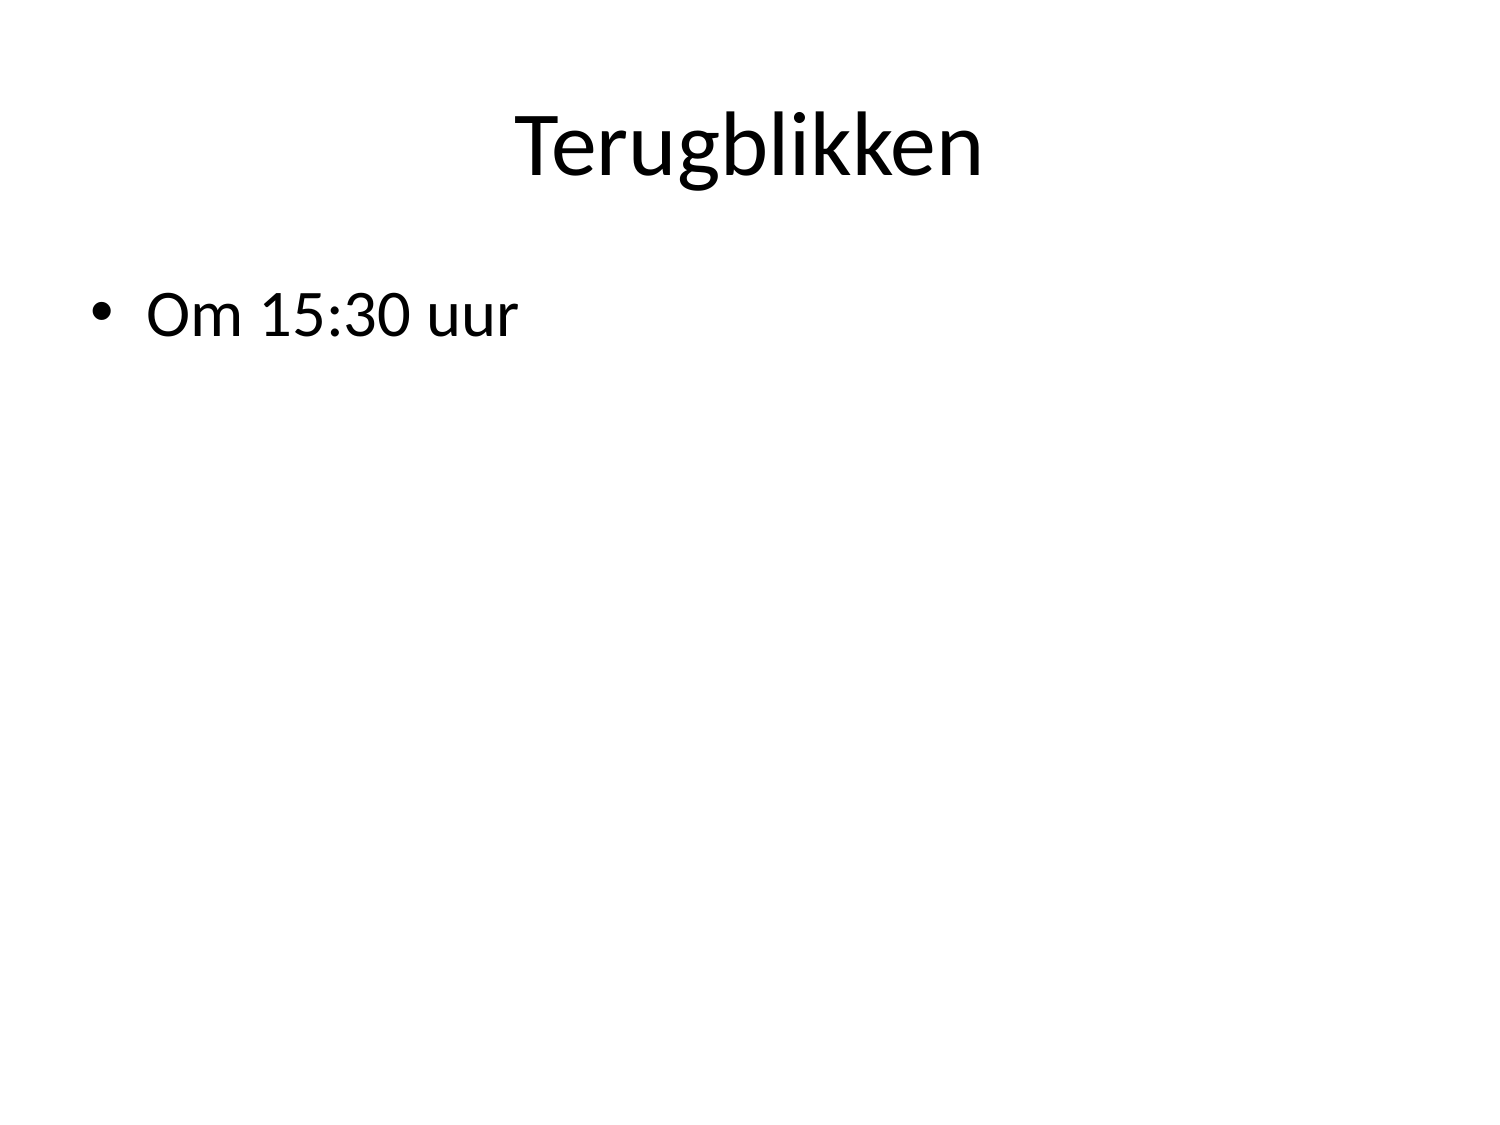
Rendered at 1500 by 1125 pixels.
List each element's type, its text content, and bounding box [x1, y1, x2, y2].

list Om 15:30 uur [75, 262, 1425, 1005]
title Terugblikken [75, 45, 1425, 233]
